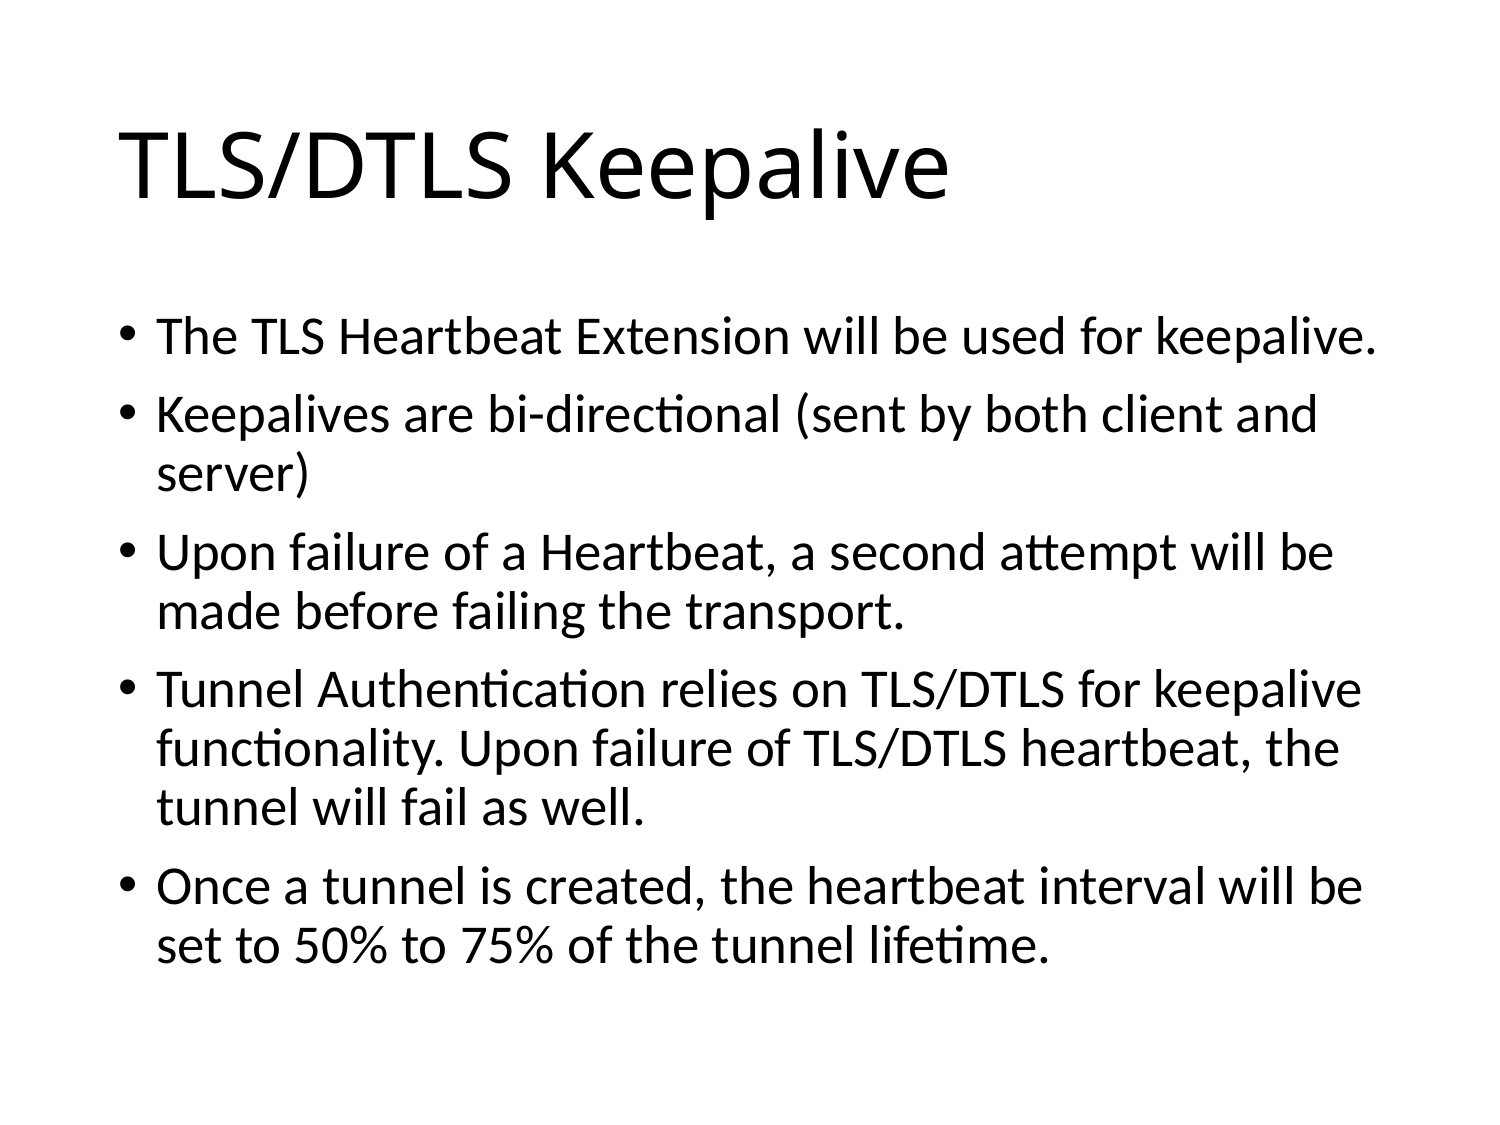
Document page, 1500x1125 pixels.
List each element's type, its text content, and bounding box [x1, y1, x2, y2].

list The TLS Heartbeat Extension will be used for keepalive. Keepalives are bi-directional (sent by both client and server) Upon failure of a Heartbeat, a second attempt will be made before failing the transport. Tunnel Authentication relies on TLS/DTLS for keepalive functionality. Upon failure of TLS/DTLS heartbeat, the tunnel will fail as well. Once a tunnel is created, the heartbeat interval will be set to 50% to 75% of the tunnel lifetime. [103, 299, 1397, 1014]
title TLS/DTLS Keepalive [103, 59, 1397, 278]
